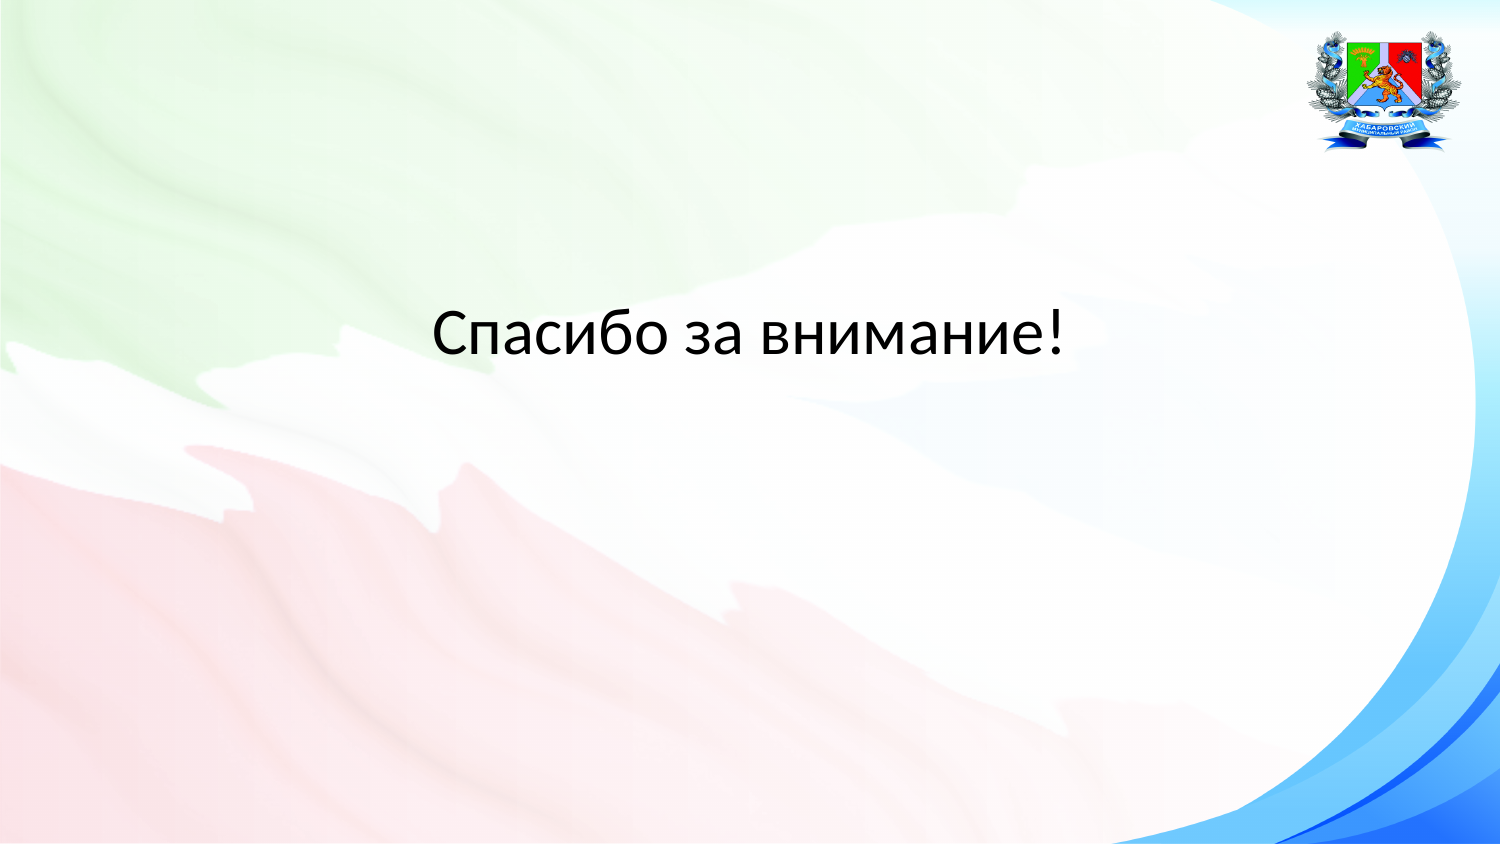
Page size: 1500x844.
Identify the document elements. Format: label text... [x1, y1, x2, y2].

list Спасибо за внимание! [74, 279, 1426, 754]
picture [0, 0, 1500, 844]
